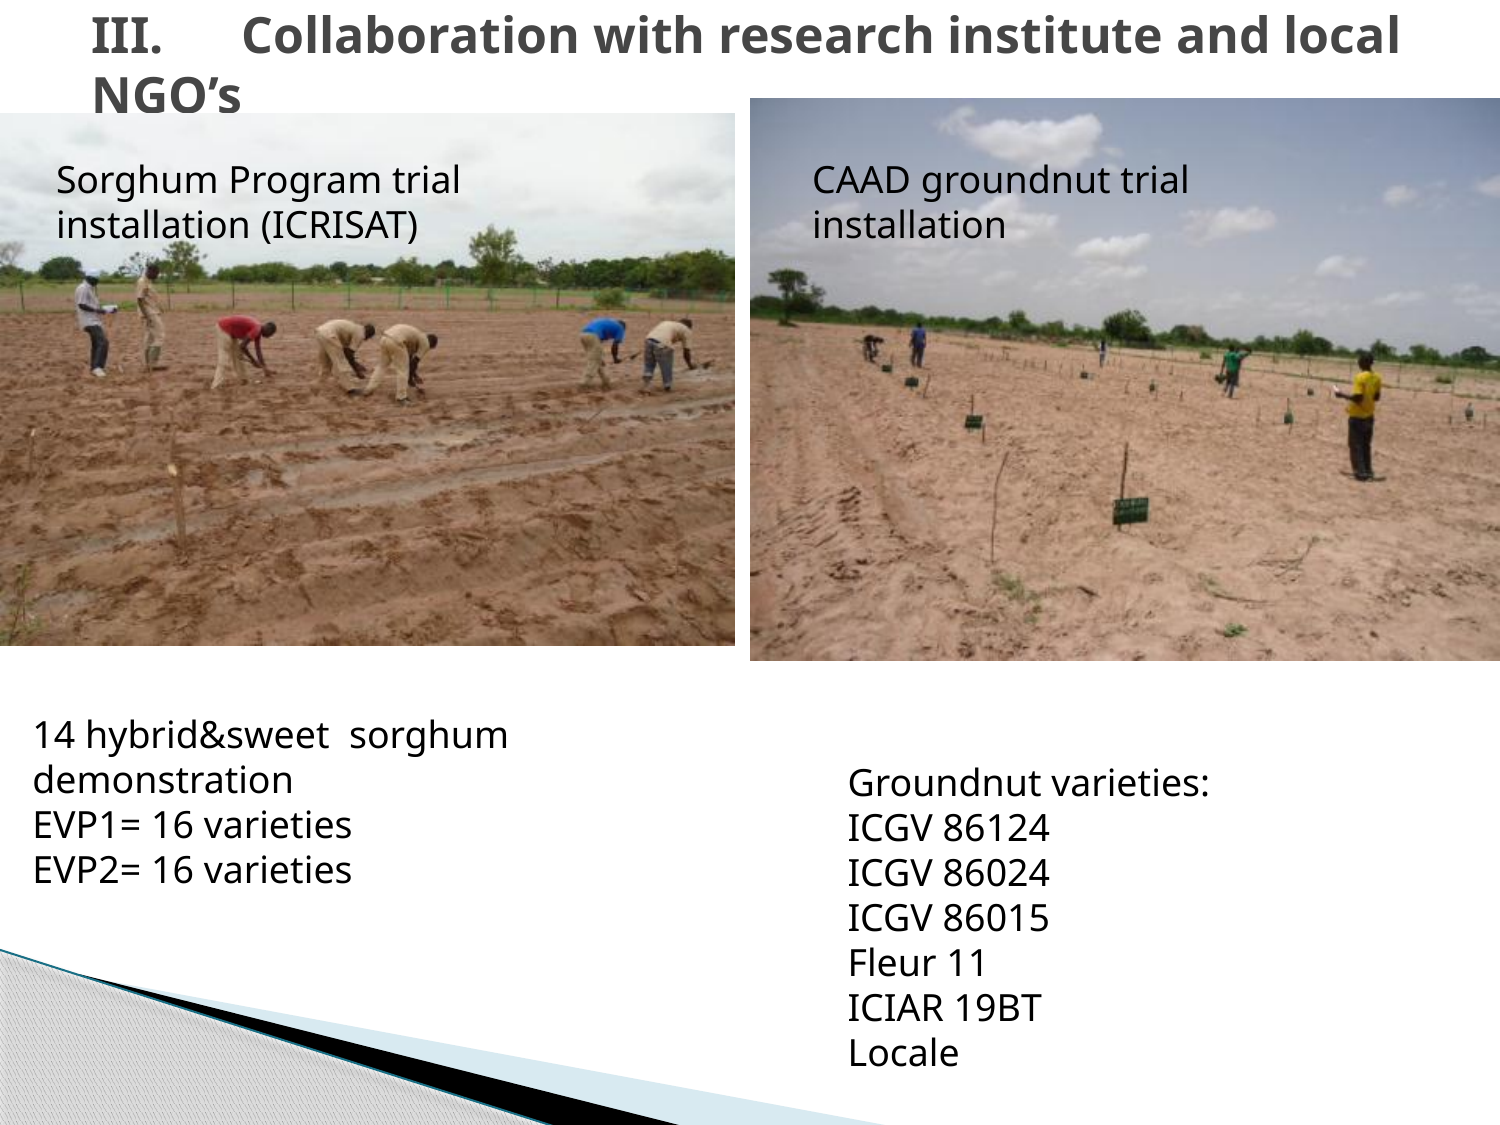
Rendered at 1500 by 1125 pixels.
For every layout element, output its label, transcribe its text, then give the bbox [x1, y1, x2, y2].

picture [0, 113, 735, 646]
text_box 14 hybrid&sweet sorghum demonstration EVP1= 16 varieties EVP2= 16 varieties [17, 704, 715, 899]
text_box Groundnut varieties: ICGV 86124 ICGV 86024 ICGV 86015 Fleur 11 ICIAR 19BT Locale [832, 751, 1471, 1082]
title III. Collaboration with research institute and local NGO’s [76, 0, 1427, 128]
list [749, 97, 1500, 661]
